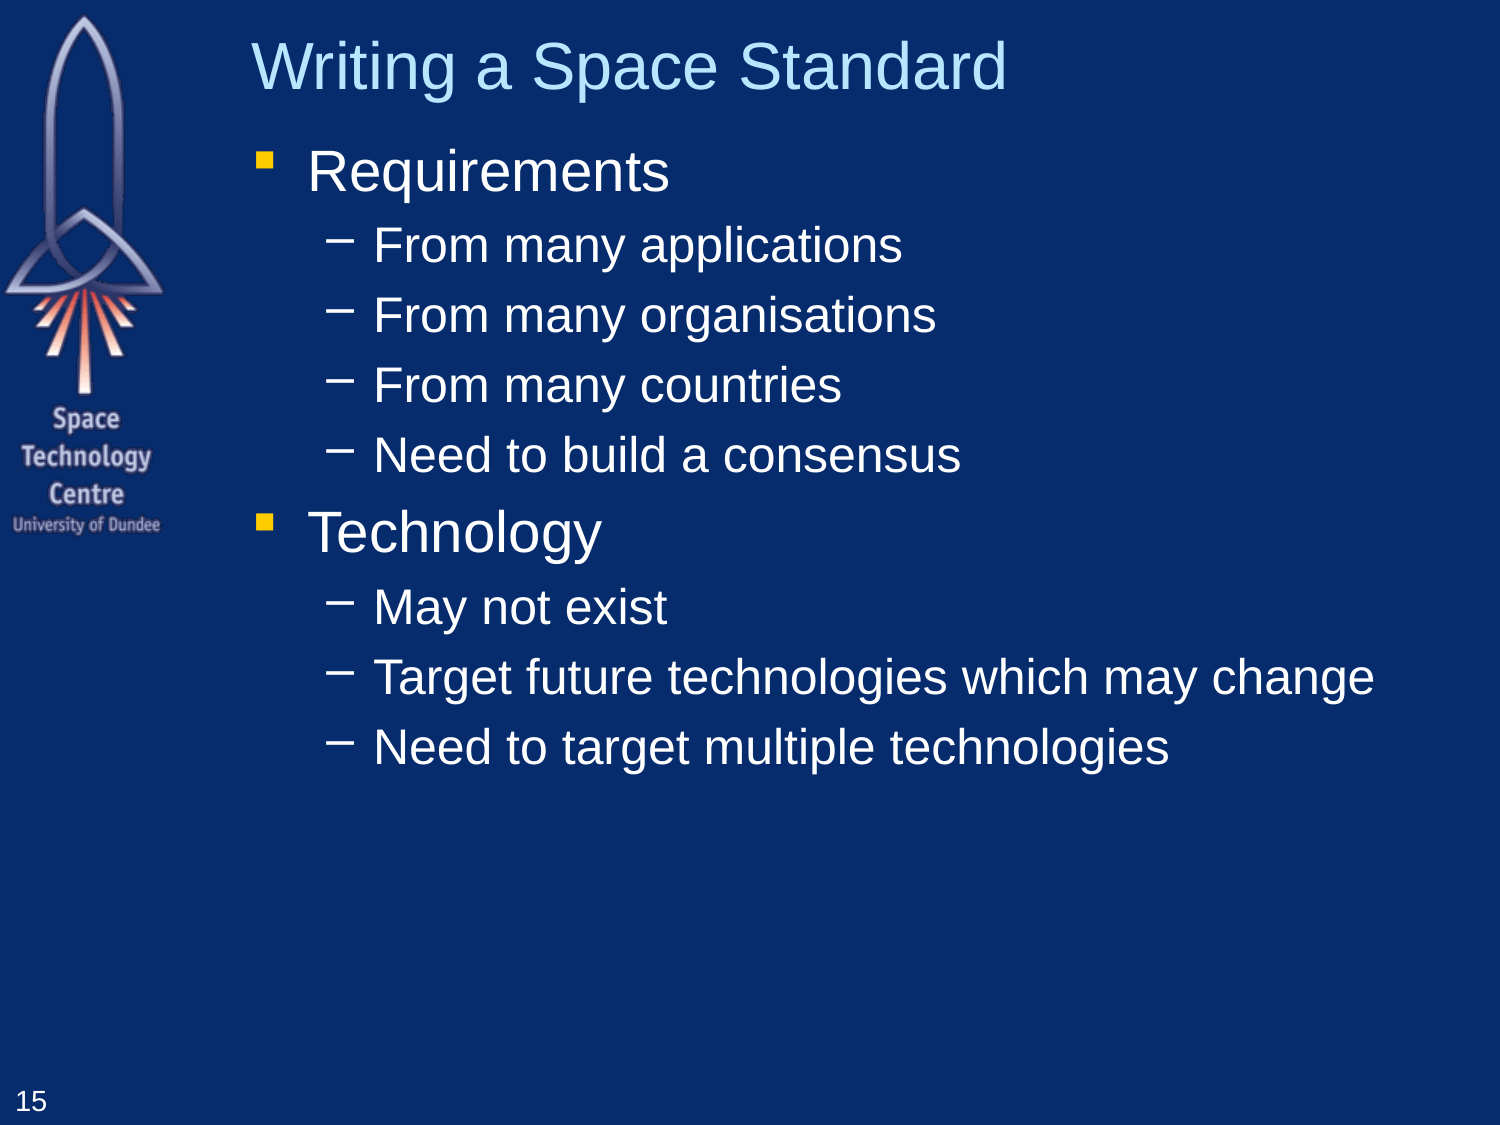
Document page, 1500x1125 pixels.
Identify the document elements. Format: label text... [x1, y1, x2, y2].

title Writing a Space Standard [235, 0, 1500, 125]
list Requirements From many applications From many organisations From many countries Need to build a consensus Technology May not exist Target future technologies which may change Need to target multiple technologies [235, 125, 1500, 1125]
picture [0, 0, 171, 543]
slide_number 15 [0, 1046, 160, 1125]
